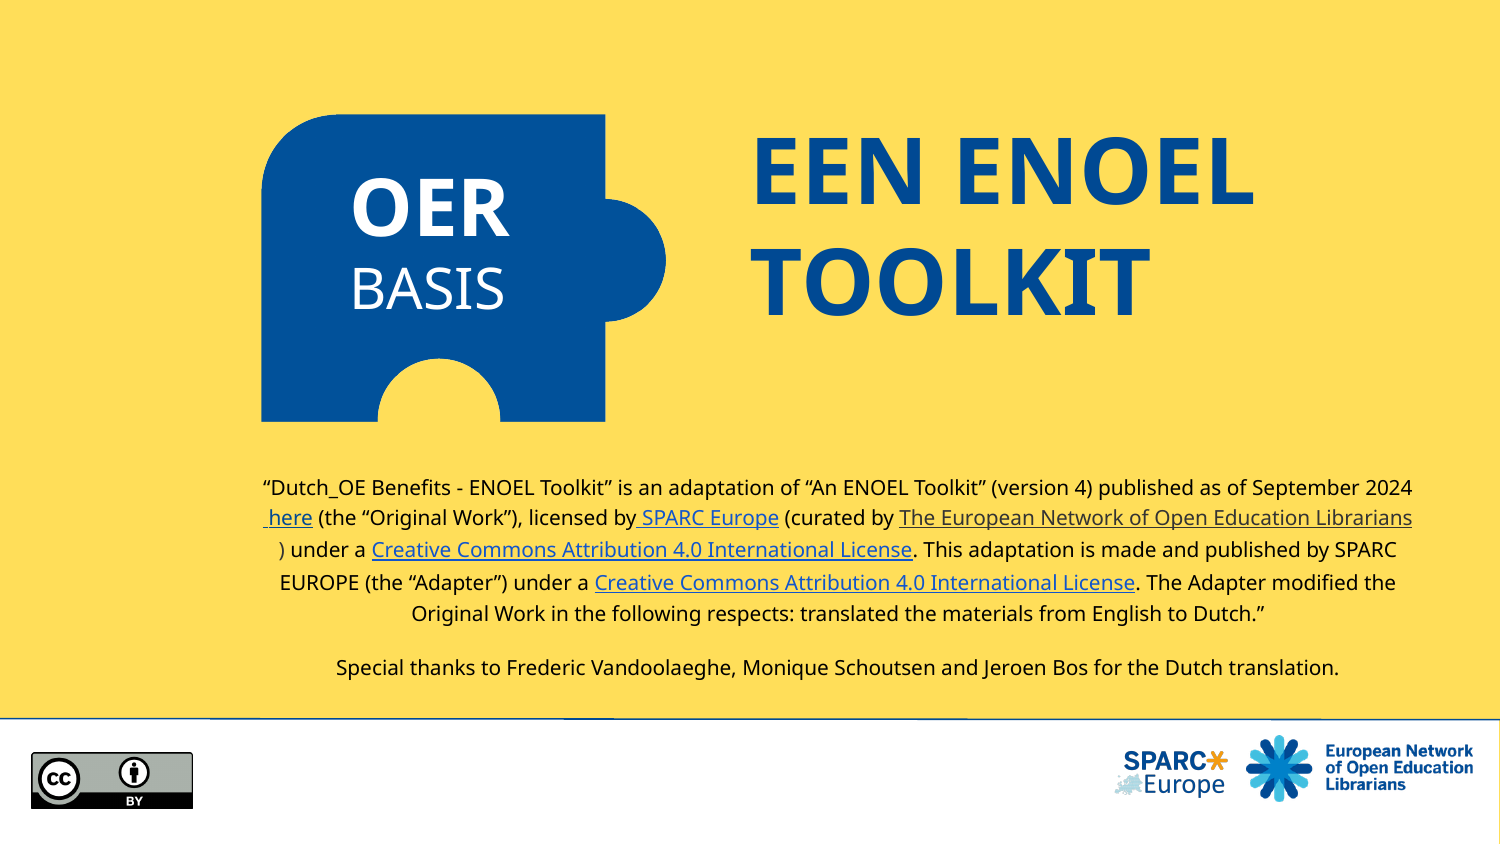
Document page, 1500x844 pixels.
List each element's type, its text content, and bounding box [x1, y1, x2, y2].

text_box [0, 727, 1499, 844]
text_box EEN ENOEL TOOLKIT [734, 96, 1386, 349]
picture [1246, 735, 1473, 802]
text_box OER BASIS [671, 138, 951, 339]
text_box “Dutch_OE Benefits - ENOEL Toolkit” is an adaptation of “An ENOEL Toolkit” (version 4) published as of September 2024 here (the “Original Work”), licensed by SPARC Europe (curated by The European Network of Open Education Librarians) under a Creative Commons Attribution 4.0 International License. This adaptation is made and published by SPARC EUROPE (the “Adapter”) under a Creative Commons Attribution 4.0 International License. The Adapter modified the Original Work in the following respects: translated the materials from English to Dutch.” Special thanks to Frederic Vandoolaeghe, Monique Schoutsen and Jeroen Bos for the Dutch translation. [246, 456, 1429, 695]
picture [31, 752, 193, 809]
picture [1114, 733, 1232, 800]
picture [261, 114, 666, 423]
